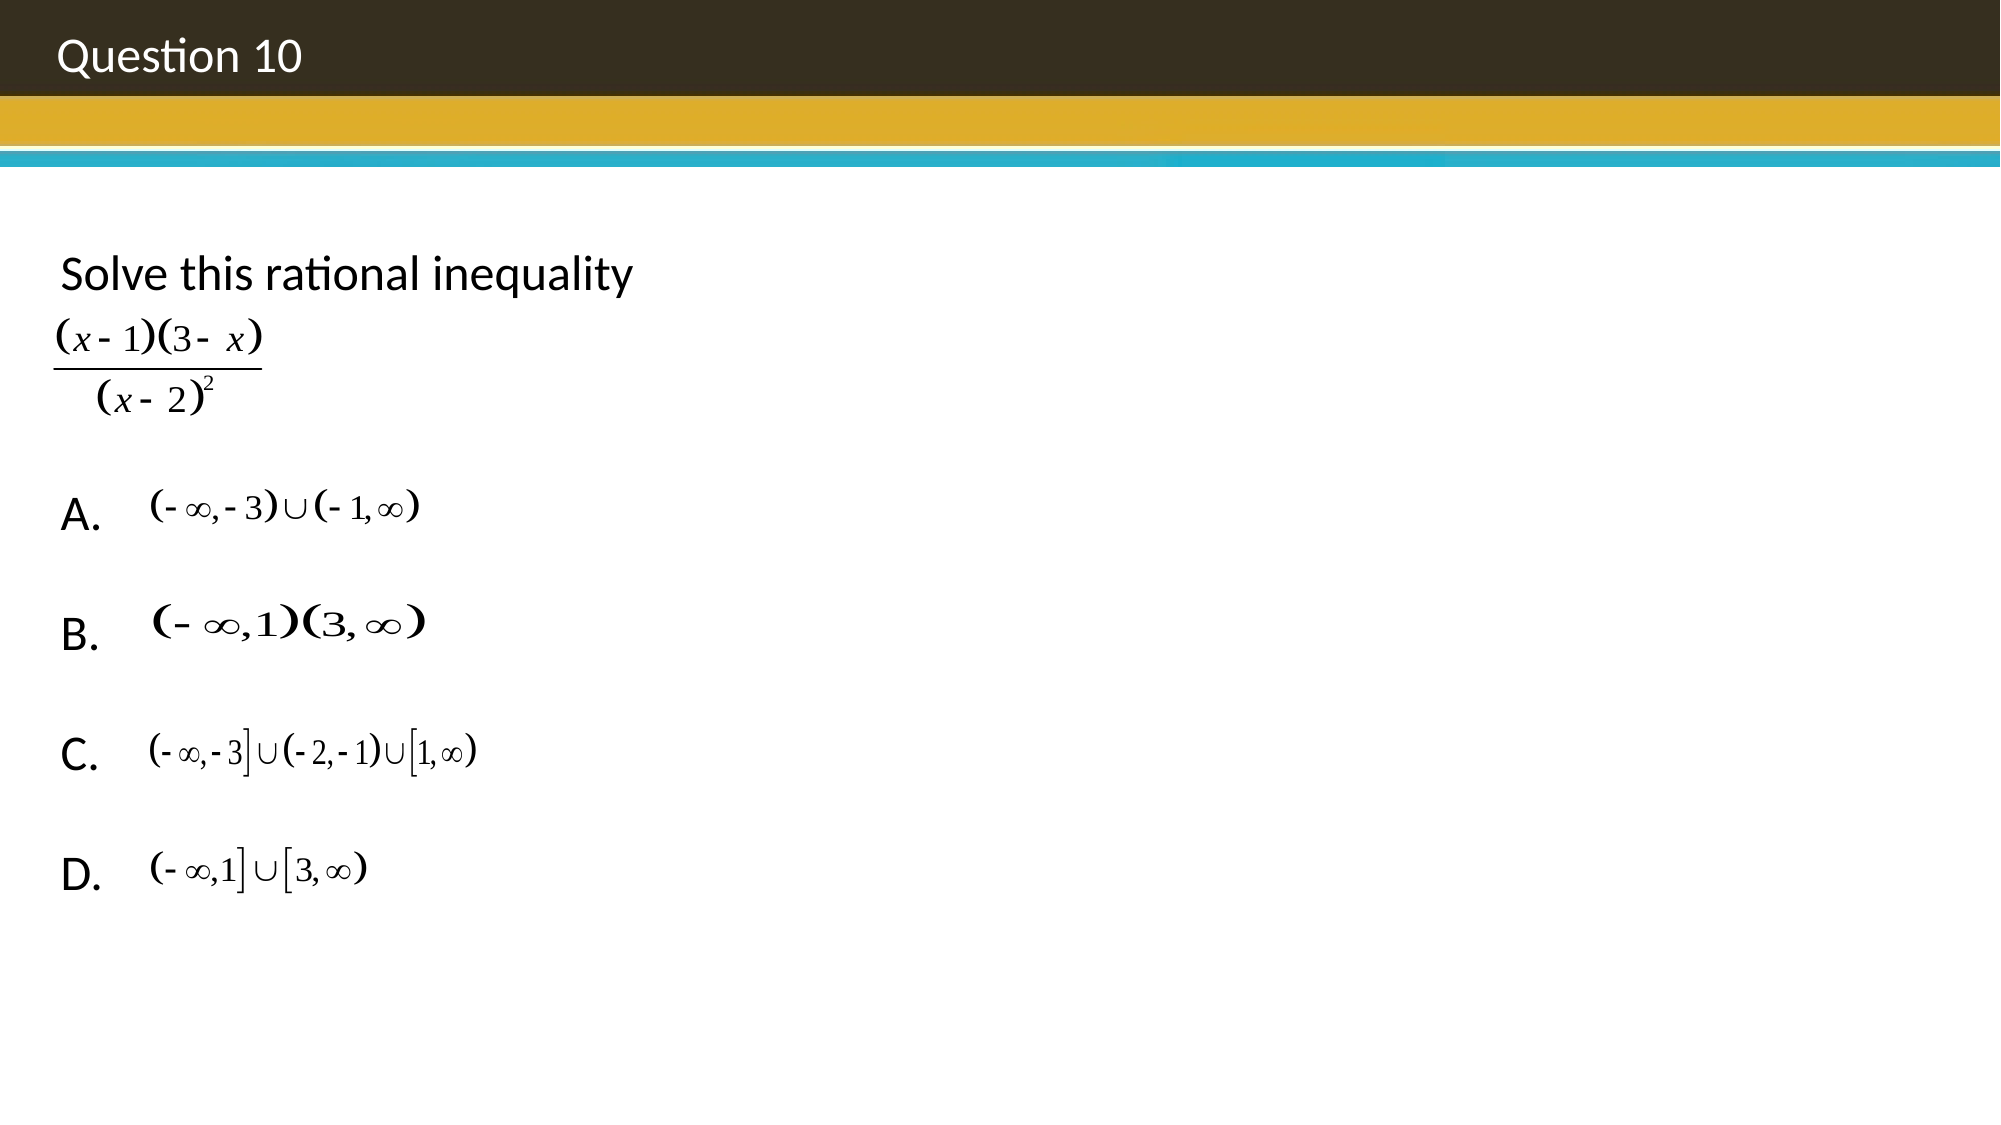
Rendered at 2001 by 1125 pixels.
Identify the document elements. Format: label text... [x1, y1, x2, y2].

picture [0, 0, 2000, 167]
picture [145, 597, 431, 657]
picture [145, 844, 371, 902]
text_box Solve this rational inequality A. B. C. D. [45, 233, 1880, 1125]
picture [145, 725, 479, 786]
picture [47, 312, 270, 435]
text_box Question 10 [41, 14, 318, 90]
picture [145, 482, 423, 541]
